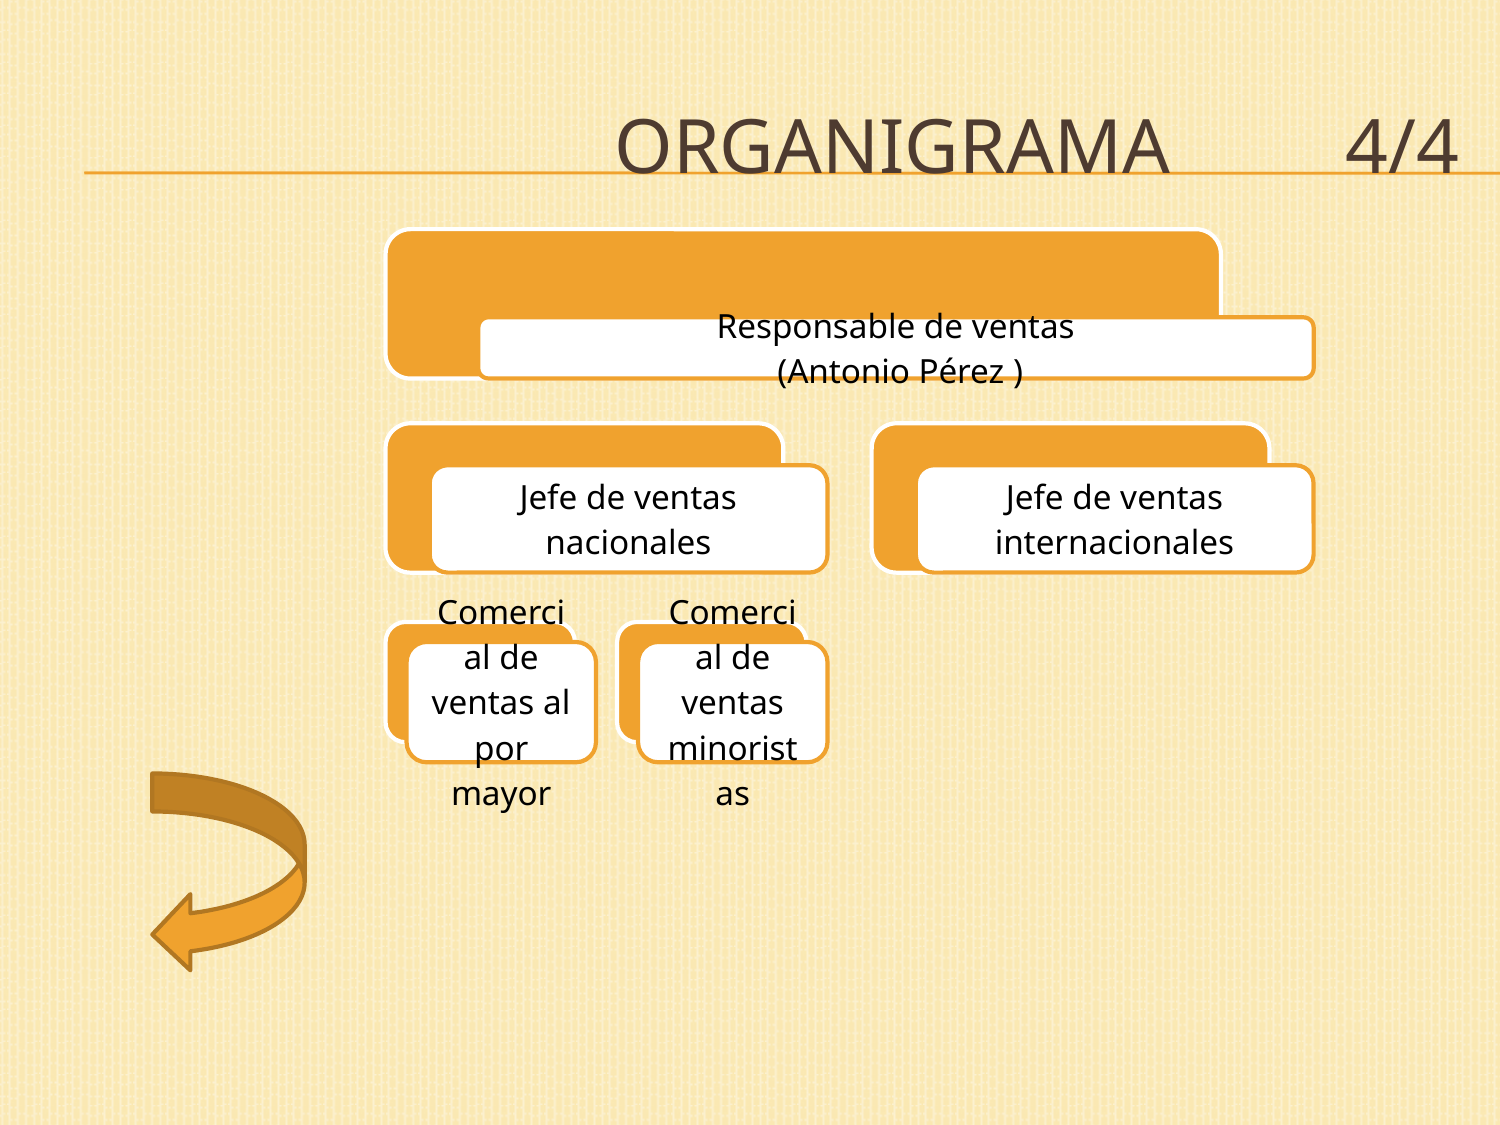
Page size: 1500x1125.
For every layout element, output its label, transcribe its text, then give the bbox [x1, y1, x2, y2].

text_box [269, 228, 1430, 962]
title organigrama 4/4 [49, 75, 1475, 213]
text_box [150, 771, 259, 835]
text_box [150, 892, 259, 973]
